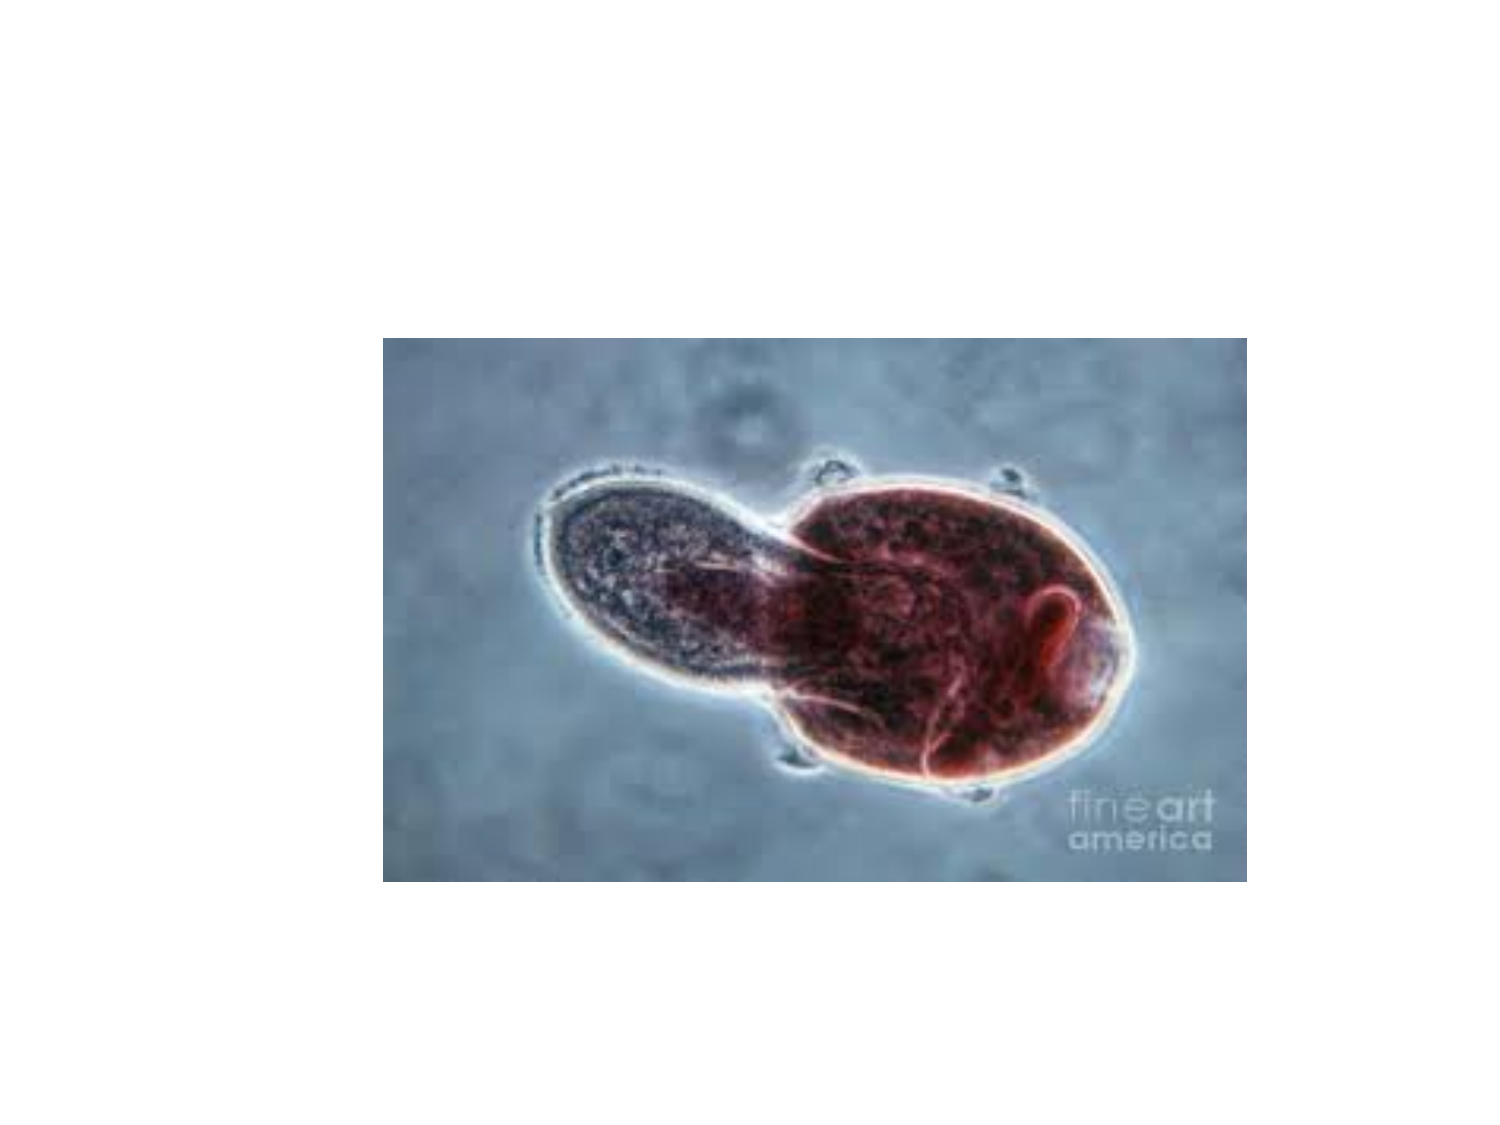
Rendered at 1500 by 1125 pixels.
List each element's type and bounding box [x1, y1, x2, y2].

list [383, 337, 1247, 882]
